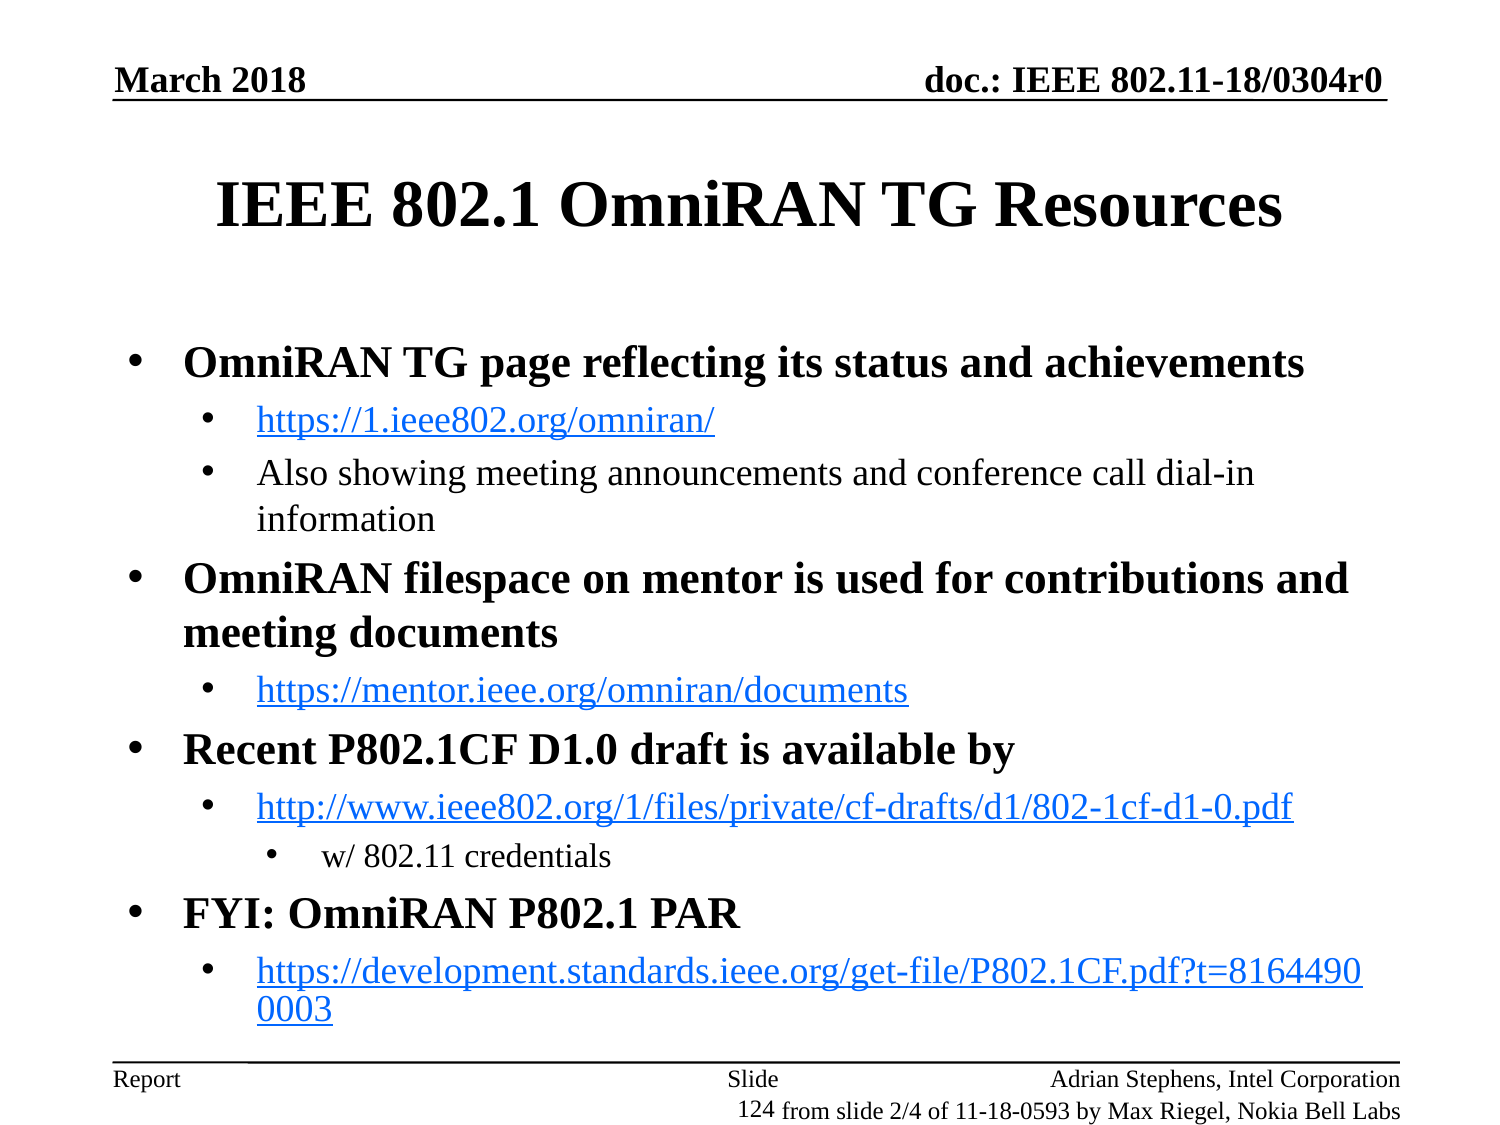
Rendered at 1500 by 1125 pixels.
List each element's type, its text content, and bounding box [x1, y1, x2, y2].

footer Adrian Stephens, Intel Corporation [878, 1061, 1402, 1087]
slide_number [114, 54, 374, 101]
text_box from slide 2/4 of 11-18-0593 by Max Riegel, Nokia Bell Labs [343, 1087, 1417, 1125]
list OmniRAN TG page reflecting its status and achievements https://1.ieee802.org/omniran/ Also showing meeting announcements and conference call dial-in information OmniRAN filespace on mentor is used for contributions and meeting documents https://mentor.ieee.org/omniran/documents Recent P802.1CF D1.0 draft is available by http://www.ieee802.org/1/files/private/cf-drafts/d1/802-1cf-d1-0.pdf w/ 802.11 credentials FYI: OmniRAN P802.1 PAR https://development.standards.ieee.org/get-file/P802.1CF.pdf?t=81644900003 [112, 324, 1388, 1000]
slide_number Slide 124 [711, 1061, 801, 1093]
title IEEE 802.1 OmniRAN TG Resources [112, 112, 1388, 288]
